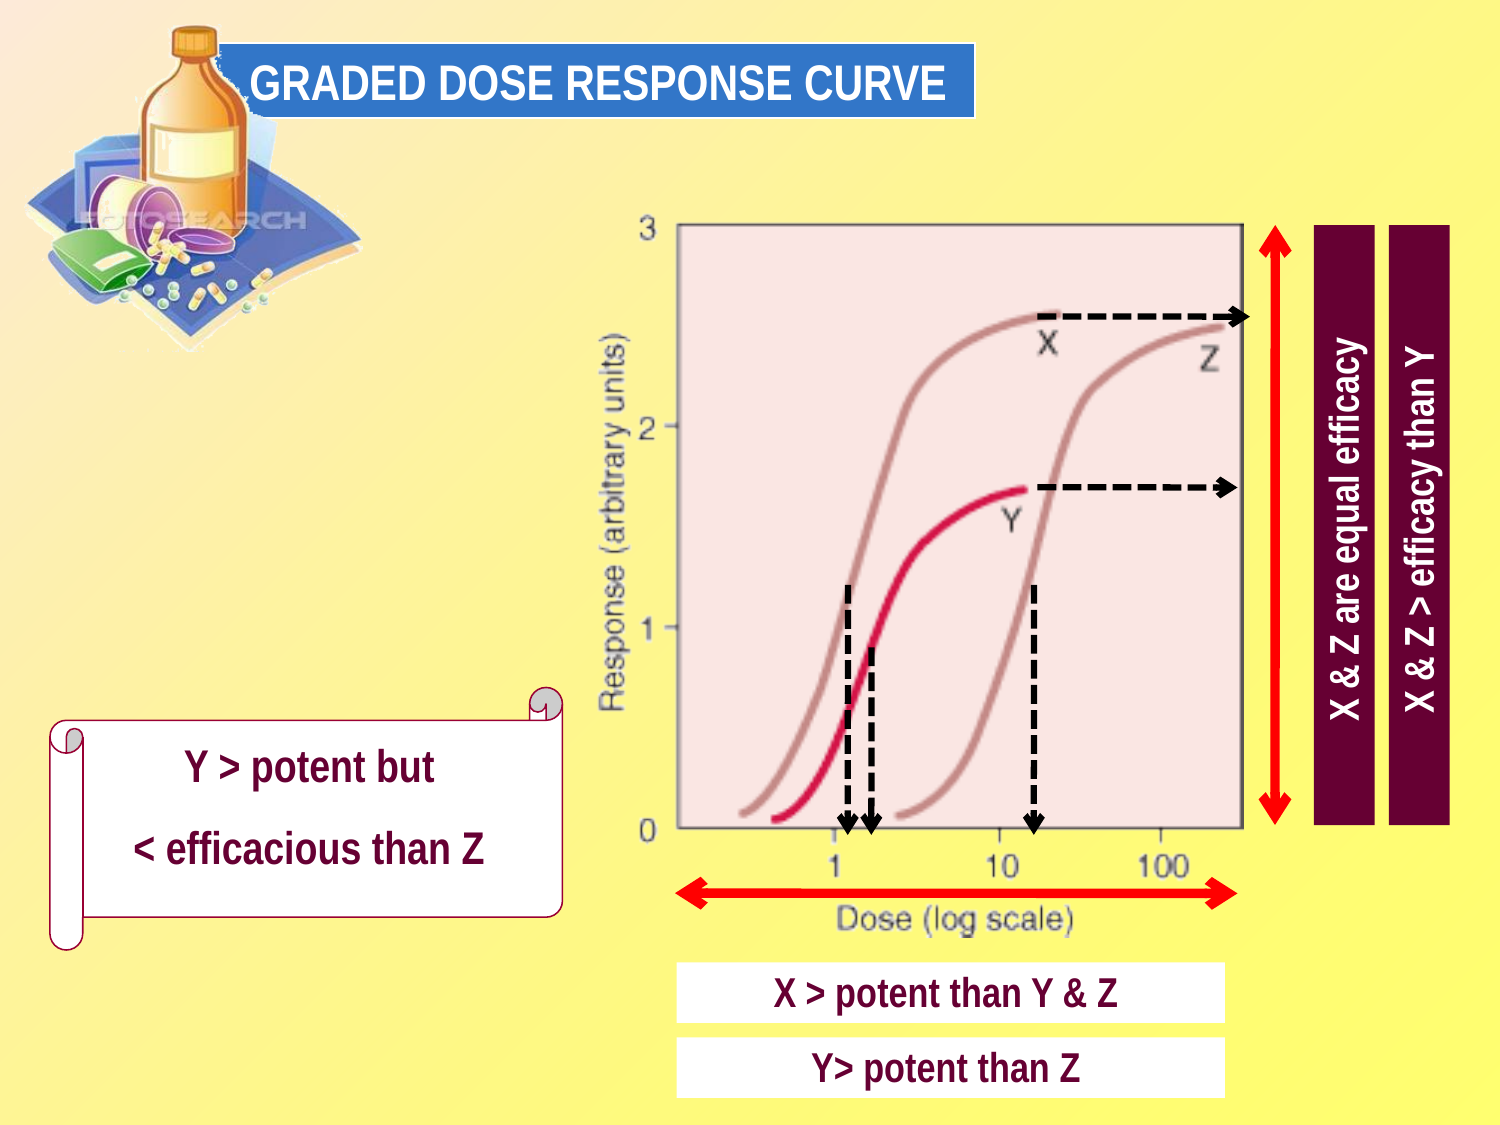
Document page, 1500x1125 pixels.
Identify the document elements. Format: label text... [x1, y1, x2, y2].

text_box Y > potent but < efficacious than Z [47, 685, 565, 953]
text_box X & Z are equal efficacy [1313, 535, 1375, 826]
text_box Y> potent than Z [676, 1037, 1225, 1098]
picture [596, 212, 1245, 938]
text_box [0, 0, 1500, 1125]
text_box X & Z are equal efficacy [1313, 225, 1375, 523]
picture [24, 24, 363, 352]
text_box X > potent than Y & Z [676, 962, 1225, 1023]
text_box X & Z > efficacy than Y [1388, 535, 1450, 826]
text_box X & Z > efficacy than Y [1388, 225, 1450, 523]
text_box GRADED DOSE RESPONSE CURVE [366, 43, 975, 118]
